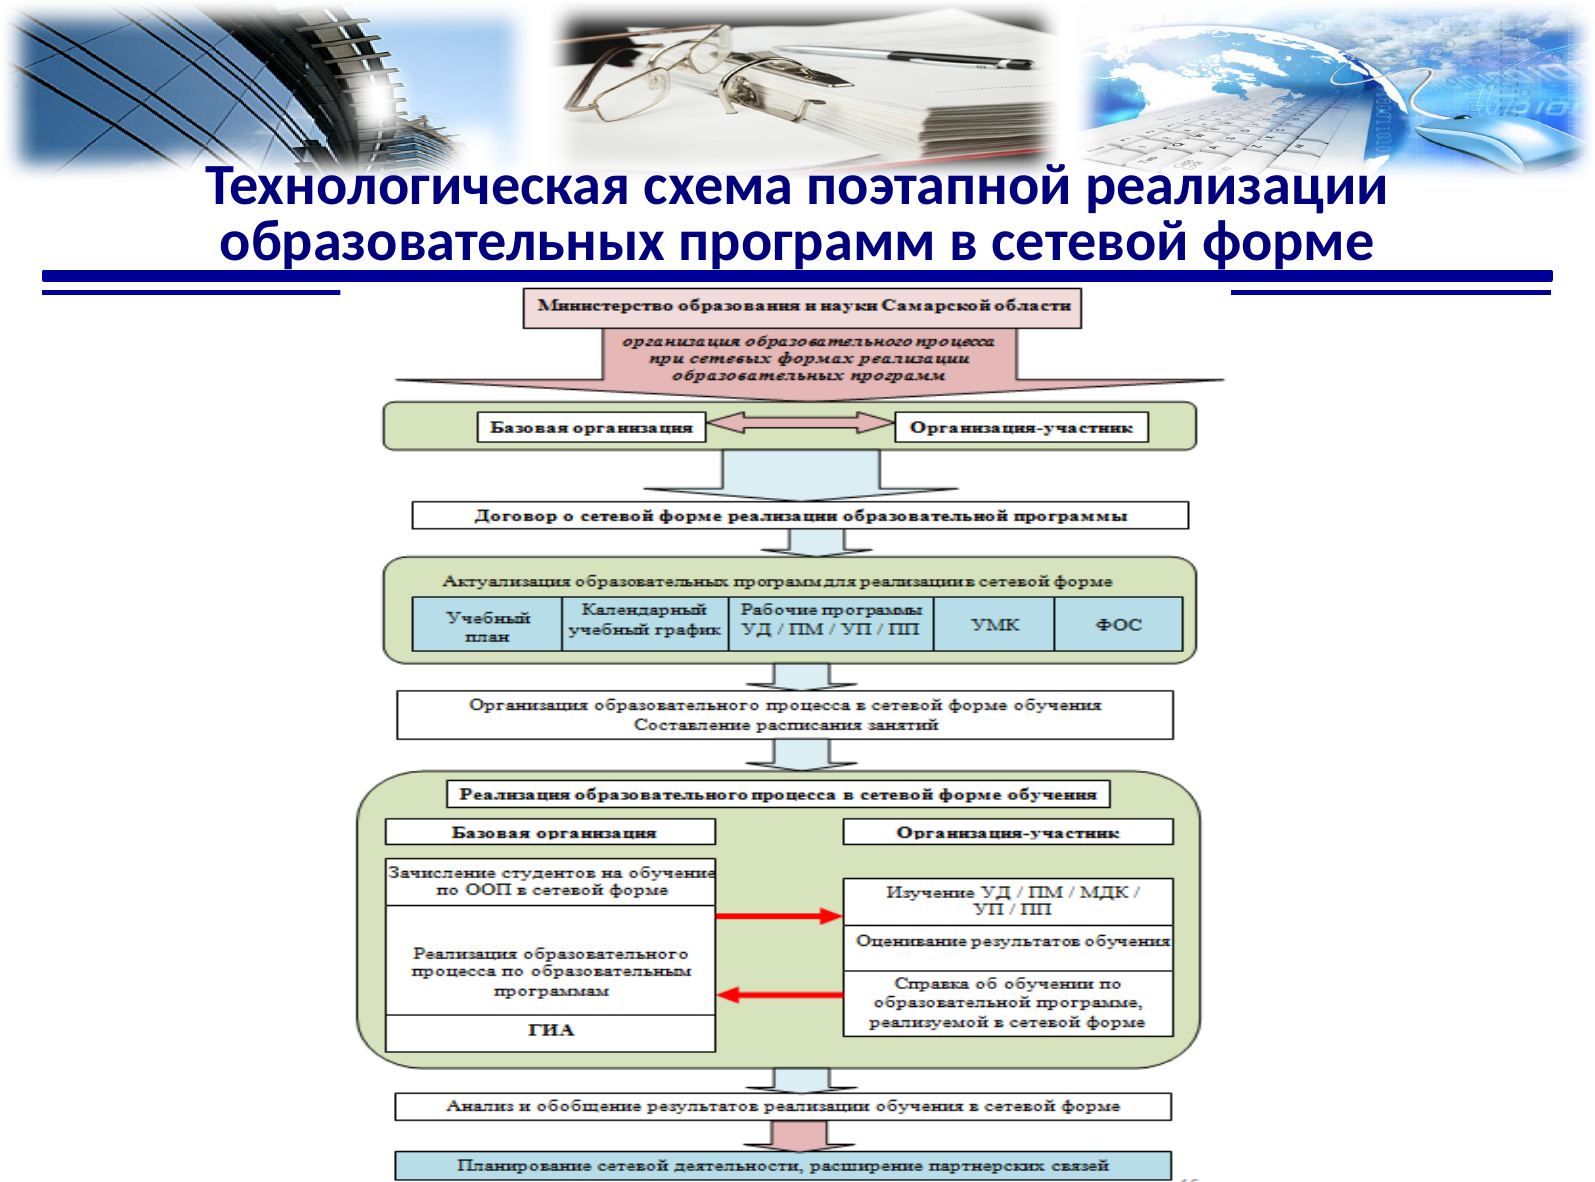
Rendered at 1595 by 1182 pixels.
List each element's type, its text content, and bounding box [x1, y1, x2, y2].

title Технологическая схема поэтапной реализации образовательных программ в сетевой форме [0, 194, 1595, 278]
text_box [42, 278, 1553, 282]
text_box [0, 0, 1595, 183]
picture [340, 285, 1232, 1182]
